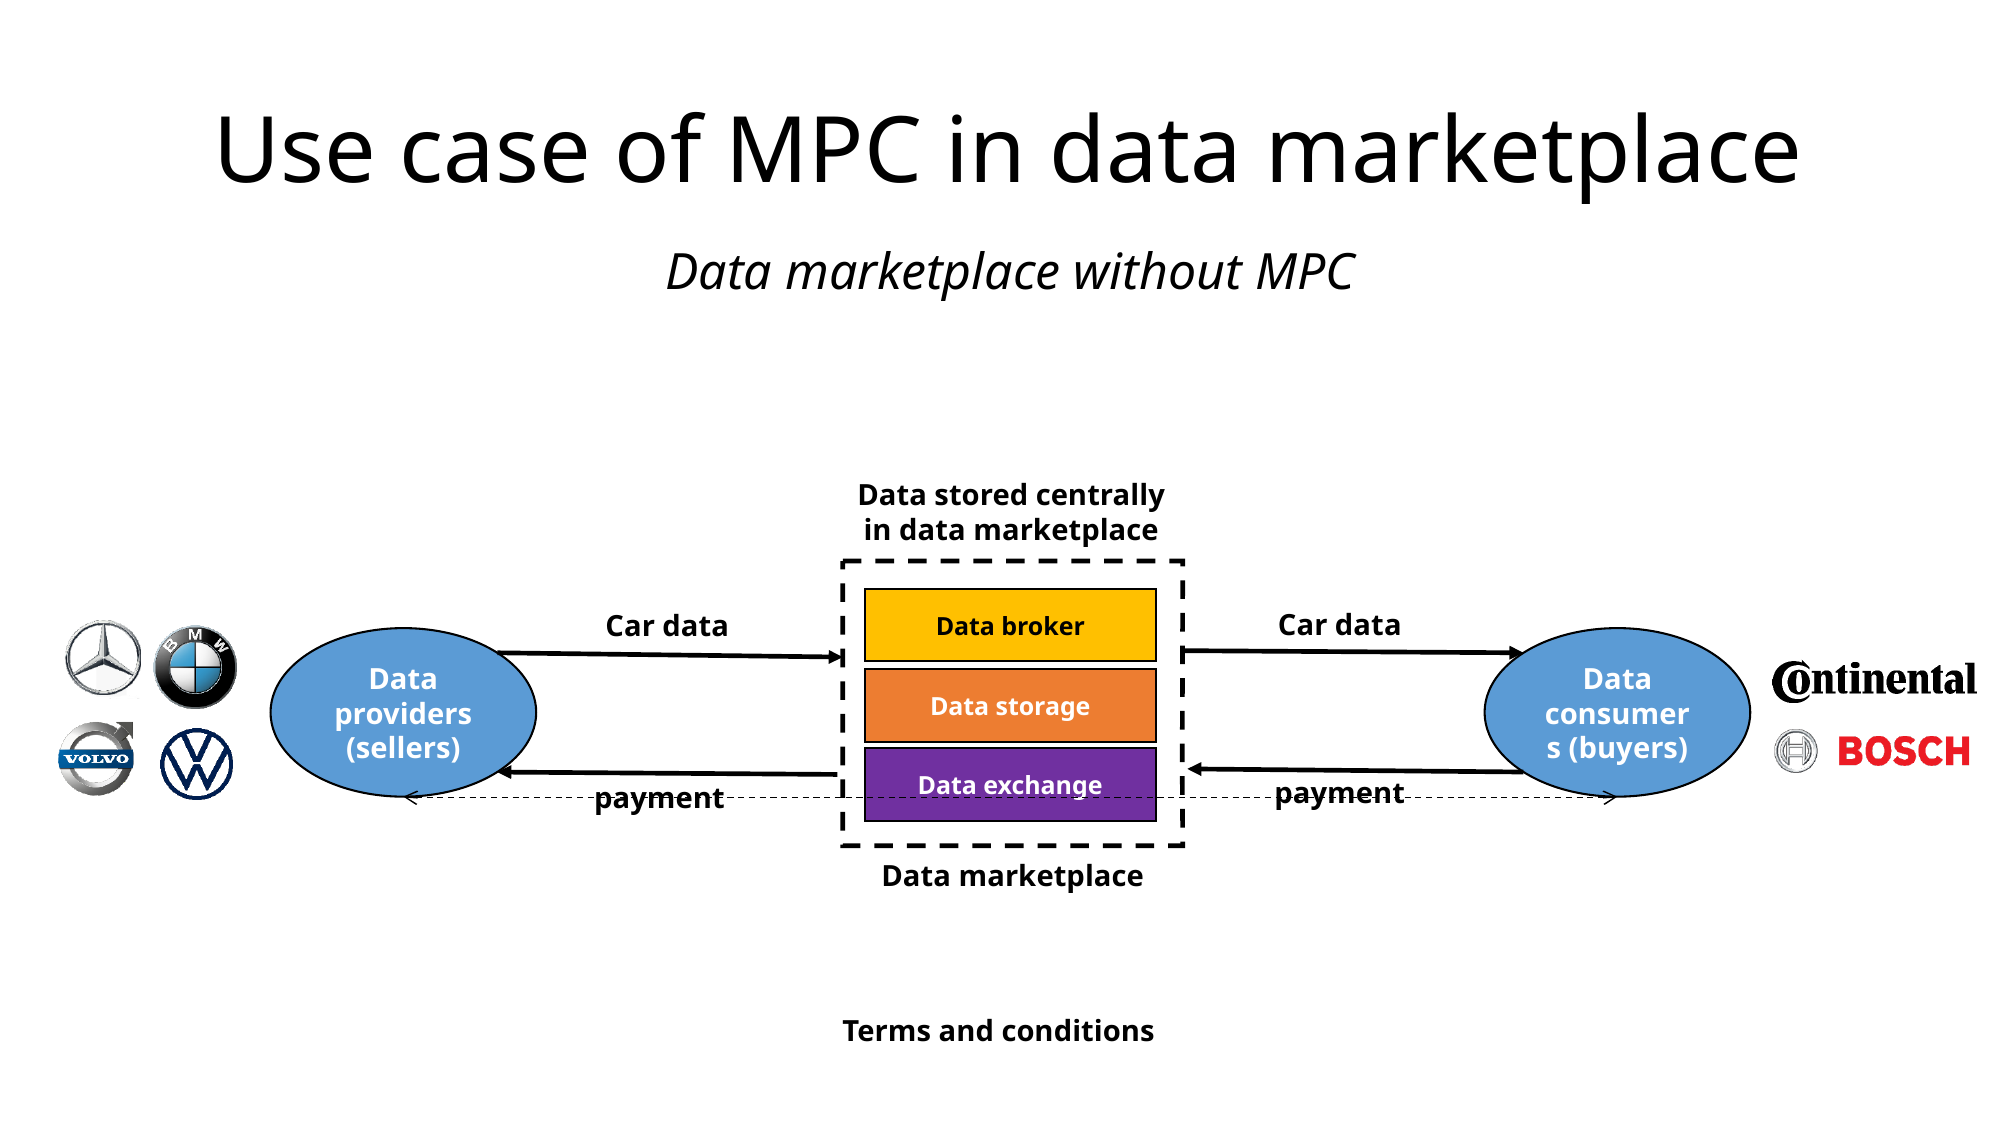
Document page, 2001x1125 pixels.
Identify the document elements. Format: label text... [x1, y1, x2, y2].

picture [64, 612, 141, 703]
text_box Data broker [864, 588, 1010, 662]
text_box Data consumers (buyers) [1483, 627, 1752, 798]
text_box Car data [552, 600, 783, 650]
text_box Data stored centrally in data marketplace [805, 468, 1010, 554]
text_box Data providers (sellers) [269, 627, 538, 798]
text_box Data storage [1013, 668, 1157, 743]
picture [160, 727, 233, 800]
picture [1771, 727, 1971, 775]
text_box Terms and conditions [806, 1004, 1010, 1055]
text_box payment [1224, 772, 1455, 817]
picture [153, 625, 238, 709]
text_box Data exchange [1013, 747, 1157, 822]
text_box Data marketplace without MPC [1013, 232, 1370, 307]
text_box Car data [1186, 598, 1494, 649]
text_box Data marketplace without MPC [650, 232, 1010, 307]
text_box [841, 559, 1010, 847]
text_box Data marketplace [806, 850, 1010, 900]
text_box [497, 652, 843, 658]
text_box Data storage [864, 668, 1010, 743]
text_box Data stored centrally in data marketplace [1013, 468, 1218, 554]
text_box Terms and conditions [1013, 1004, 1191, 1055]
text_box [1187, 768, 1524, 772]
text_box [497, 771, 838, 775]
text_box Data marketplace [1013, 850, 1219, 900]
text_box Data broker [1013, 588, 1157, 662]
picture [57, 721, 134, 796]
text_box Data exchange [864, 747, 1010, 822]
text_box payment [477, 771, 842, 822]
text_box [1013, 559, 1184, 847]
picture [1771, 659, 1977, 703]
text_box Use case of MPC in data marketplace [145, 44, 1871, 262]
